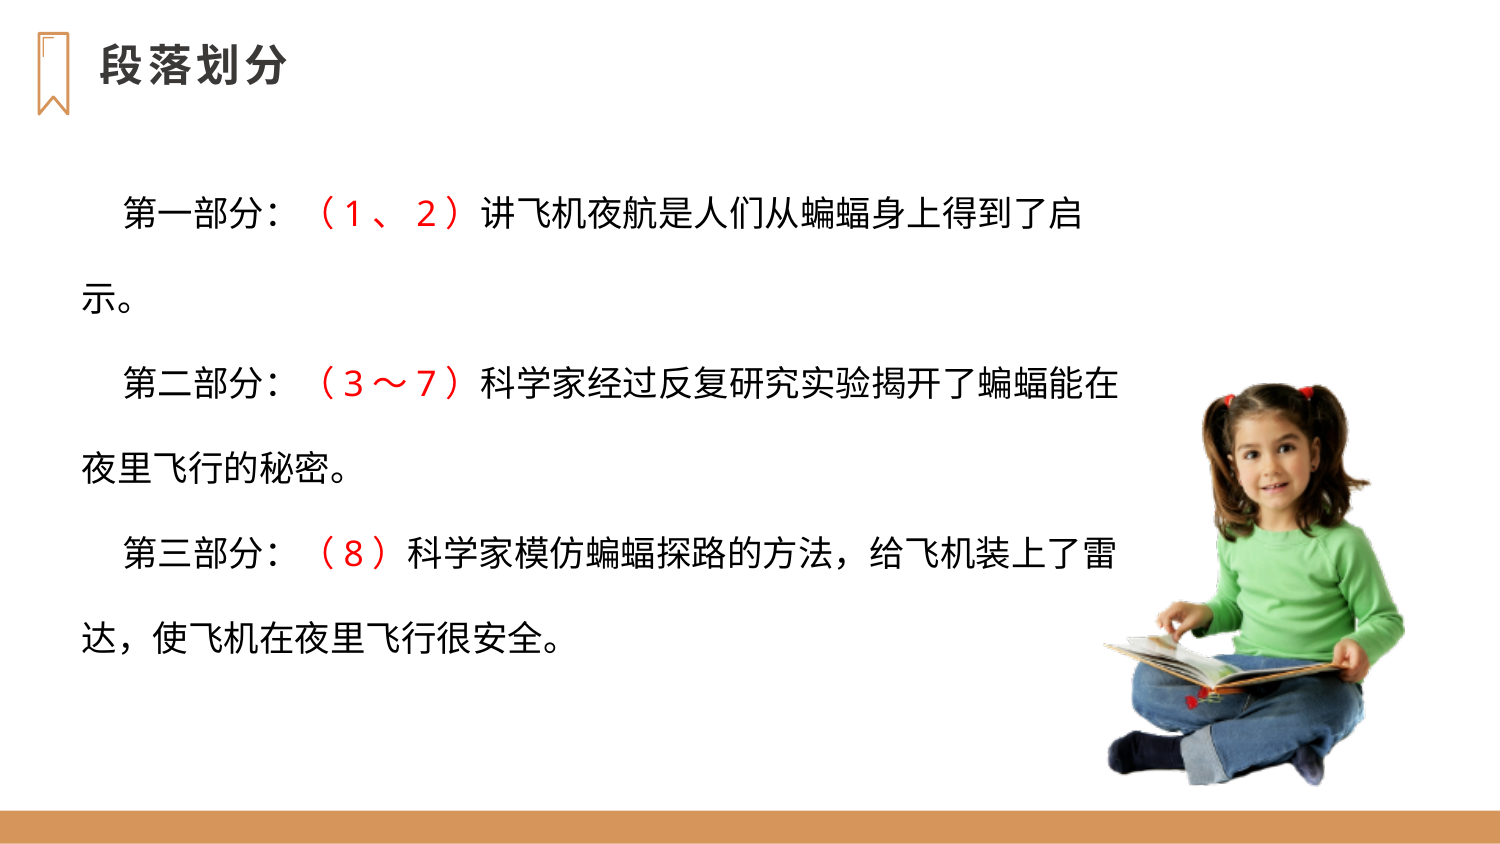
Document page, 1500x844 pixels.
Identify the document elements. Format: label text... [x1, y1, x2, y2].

text_box 段落划分 [88, 32, 301, 96]
picture [1102, 382, 1405, 787]
text_box 第一部分：（1、2）讲飞机夜航是人们从蝙蝠身上得到了启示。 第二部分：（3～7）科学家经过反复研究实验揭开了蝙蝠能在夜里飞行的秘密。 第三部分：（8）科学家模仿蝙蝠探路的方法，给飞机装上了雷达，使飞机在夜里飞行很安全。 [70, 142, 1147, 665]
